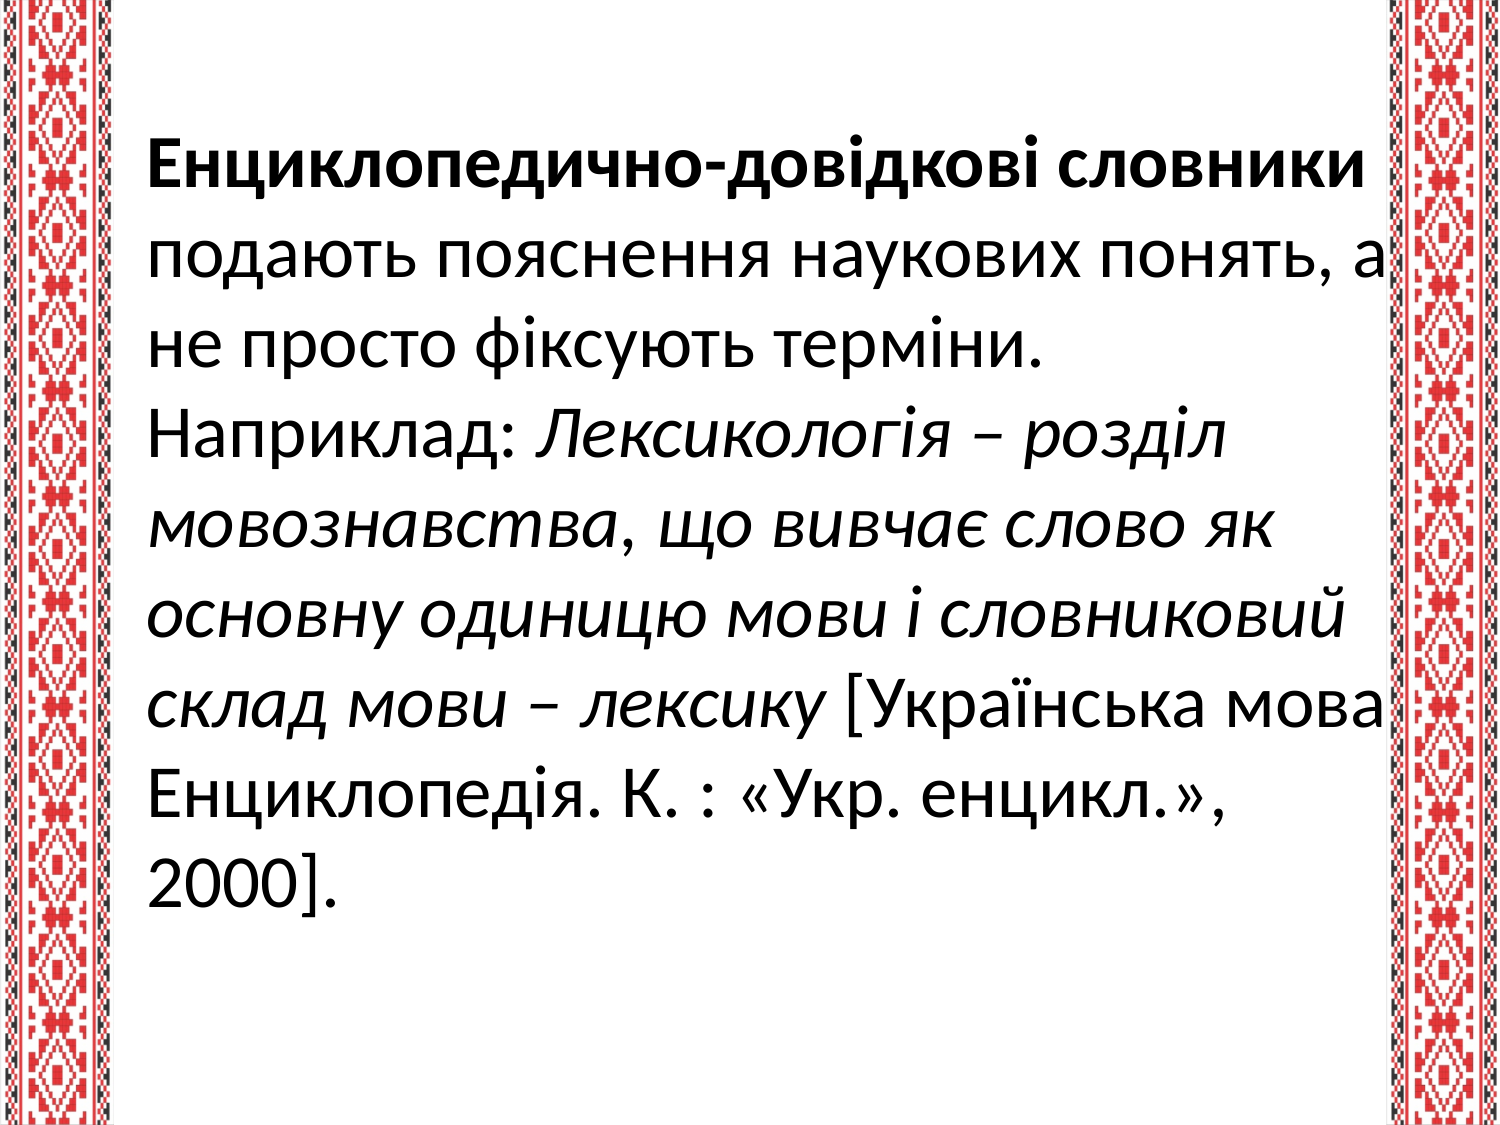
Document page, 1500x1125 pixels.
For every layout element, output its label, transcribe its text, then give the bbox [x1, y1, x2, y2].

picture [880, 1, 1500, 1124]
picture [0, 1, 620, 1124]
list Енциклопедично-довідкові словники подають пояснення наукових понять, а не просто фіксують терміни. Наприклад: Лексикологія – розділ мовознавства, що вивчає слово як основну одиницю мови і словниковий склад мови – лексику [Українська мова. Енциклопедія. К. : «Укр. енцикл.», 2000]. [114, 105, 1386, 1005]
